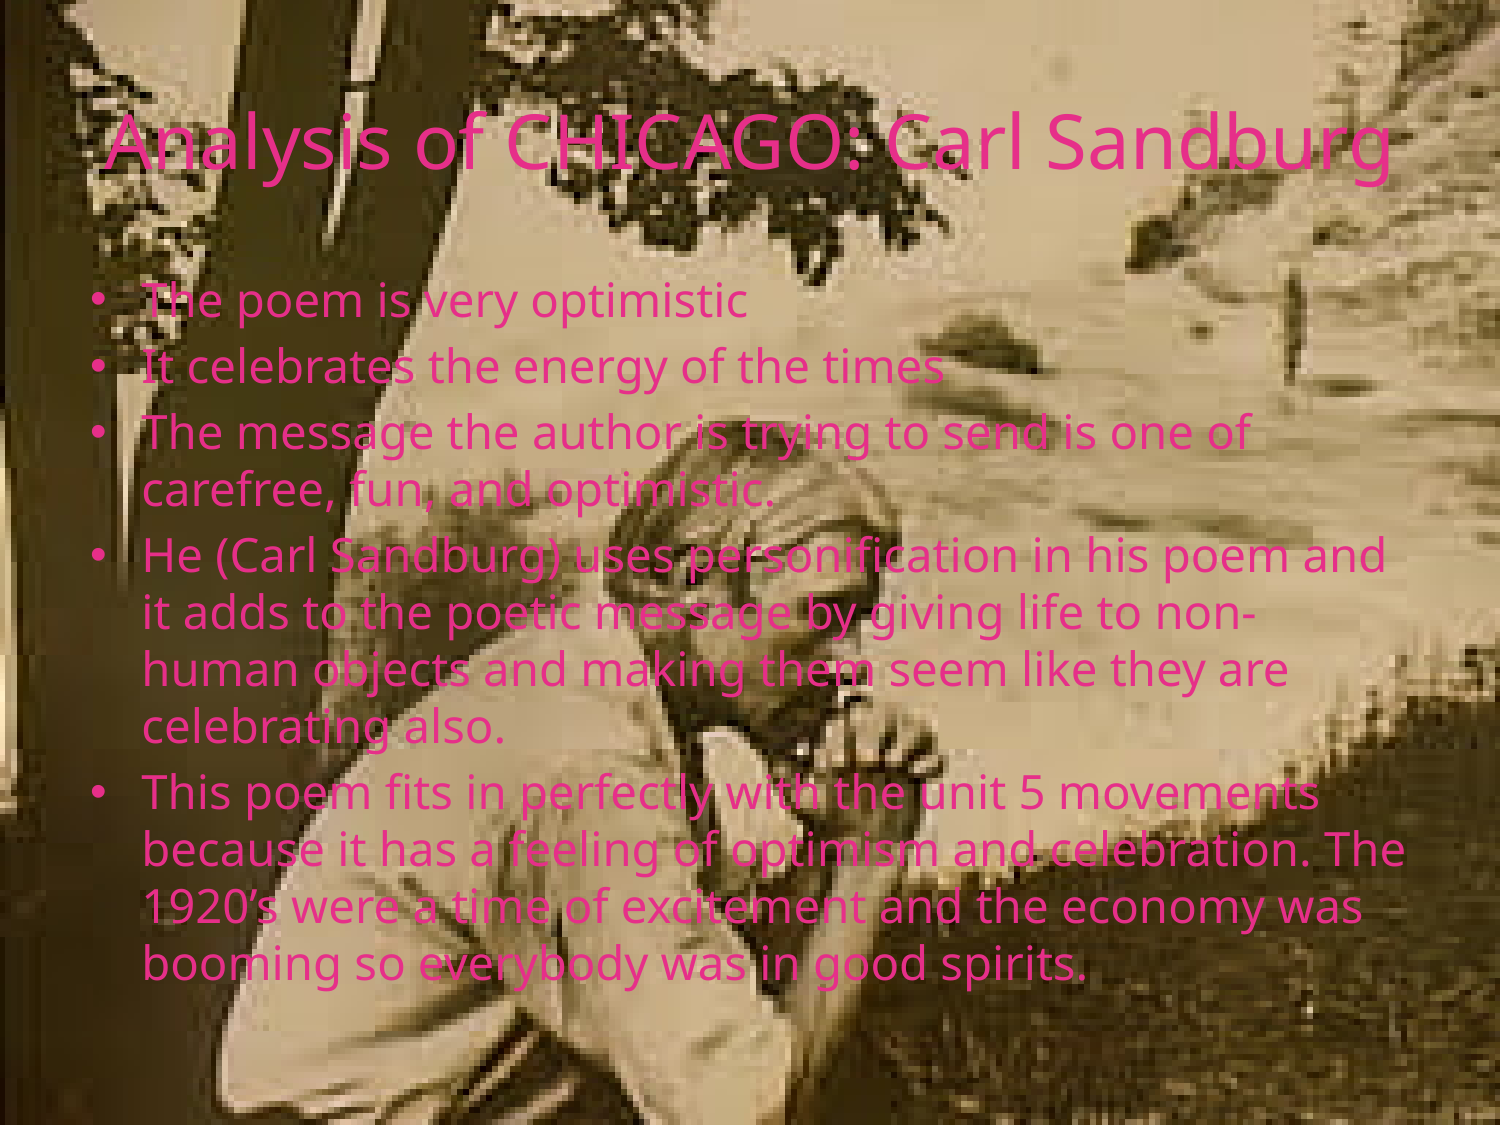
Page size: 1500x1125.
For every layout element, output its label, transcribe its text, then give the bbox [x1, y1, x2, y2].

list The poem is very optimistic It celebrates the energy of the times The message the author is trying to send is one of carefree, fun, and optimistic. He (Carl Sandburg) uses personification in his poem and it adds to the poetic message by giving life to non-human objects and making them seem like they are celebrating also. This poem fits in perfectly with the unit 5 movements because it has a feeling of optimism and celebration. The 1920’s were a time of excitement and the economy was booming so everybody was in good spirits. [75, 262, 1425, 1005]
title Analysis of CHICAGO: Carl Sandburg [75, 45, 1425, 233]
picture [0, 0, 1500, 1125]
